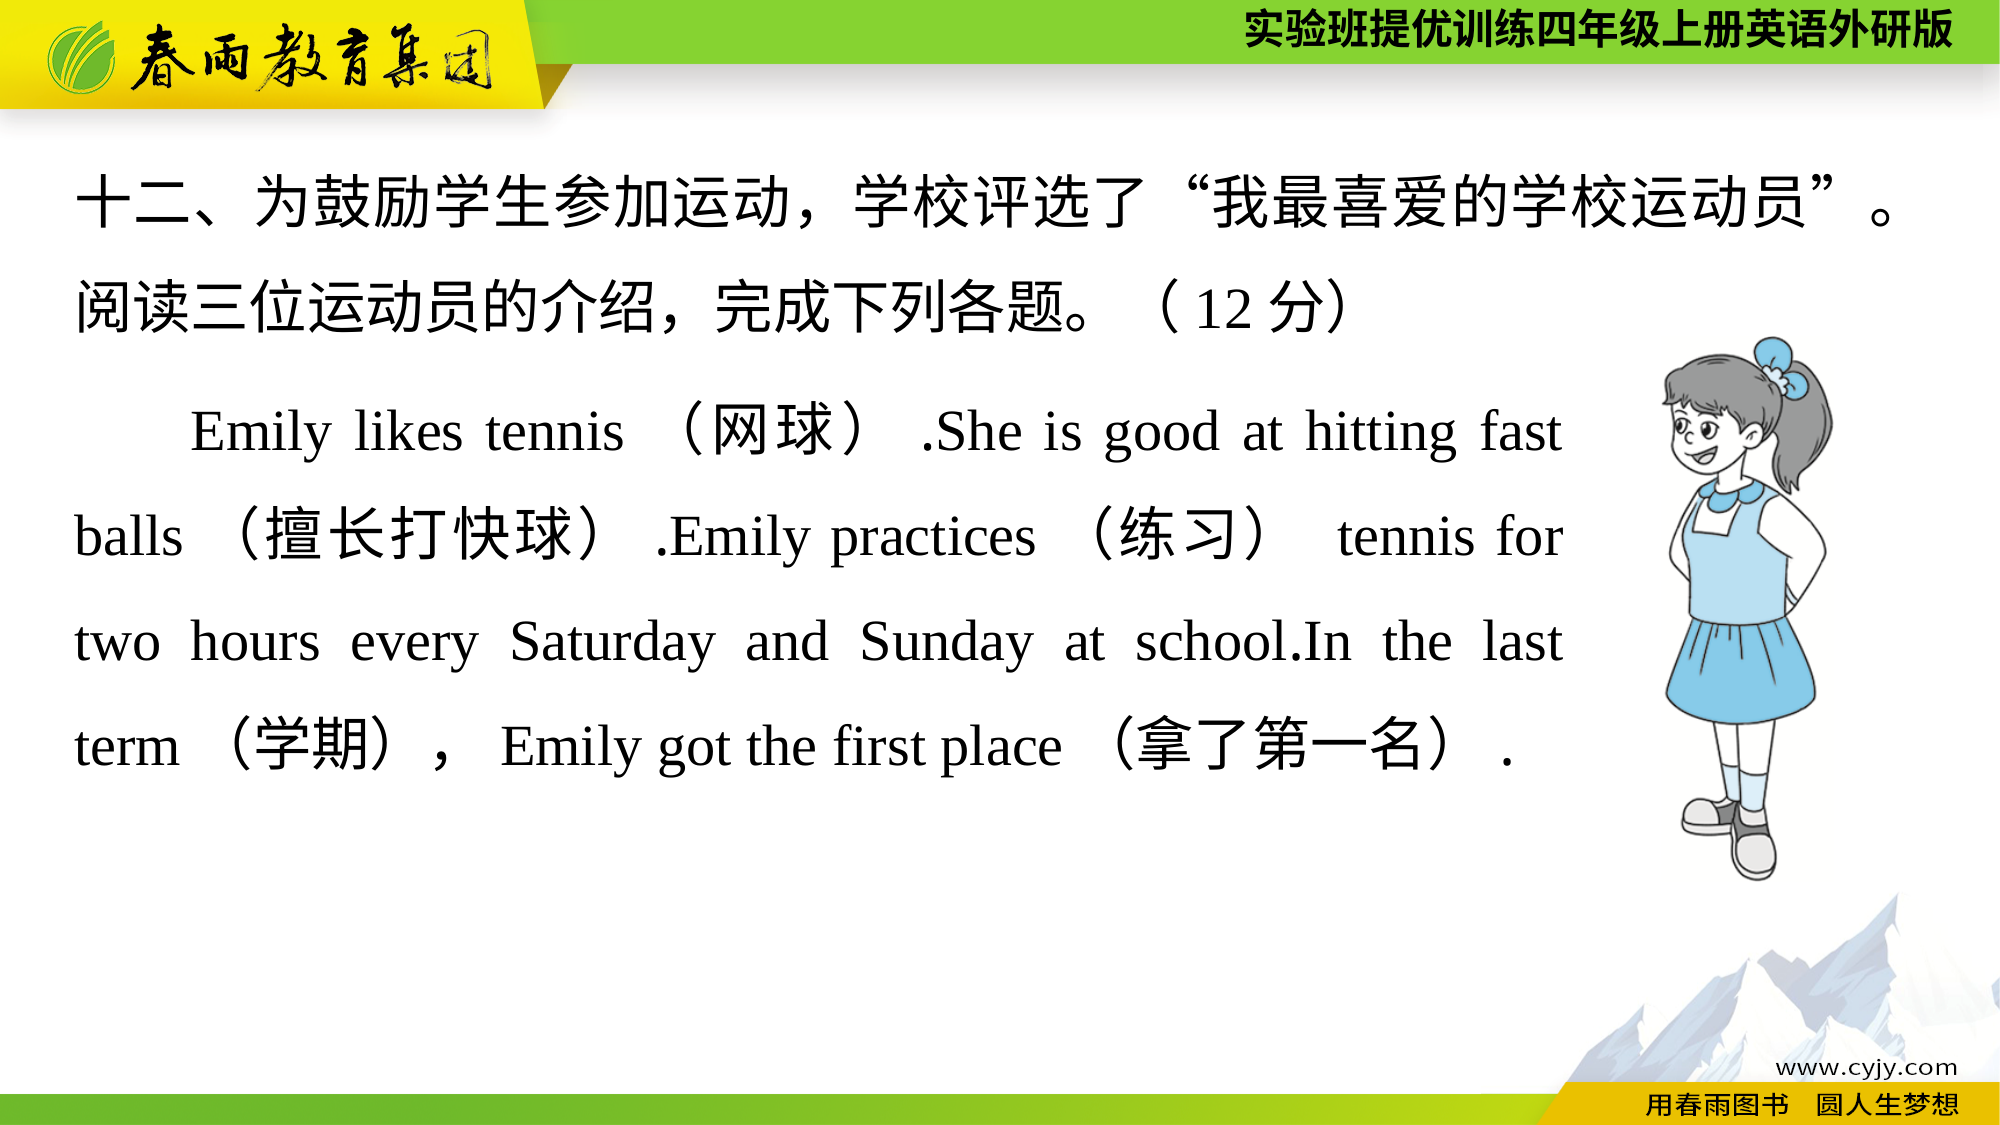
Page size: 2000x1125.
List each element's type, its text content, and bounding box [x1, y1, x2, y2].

picture [0, 0, 2000, 1125]
list 十二、为鼓励学生参加运动，学校评选了“我最喜爱的学校运动员”。阅读三位运动员的介绍，完成下列各题。（12分） [59, 122, 1944, 337]
text_box Emily likes tennis（网球）.She is good at hitting fast balls（擅长打快球）.Emily practices（练习） tennis for two hours every Saturday and Sunday at school.In the last term（学期），Emily got the first place（拿了第一名）. [59, 349, 1579, 785]
